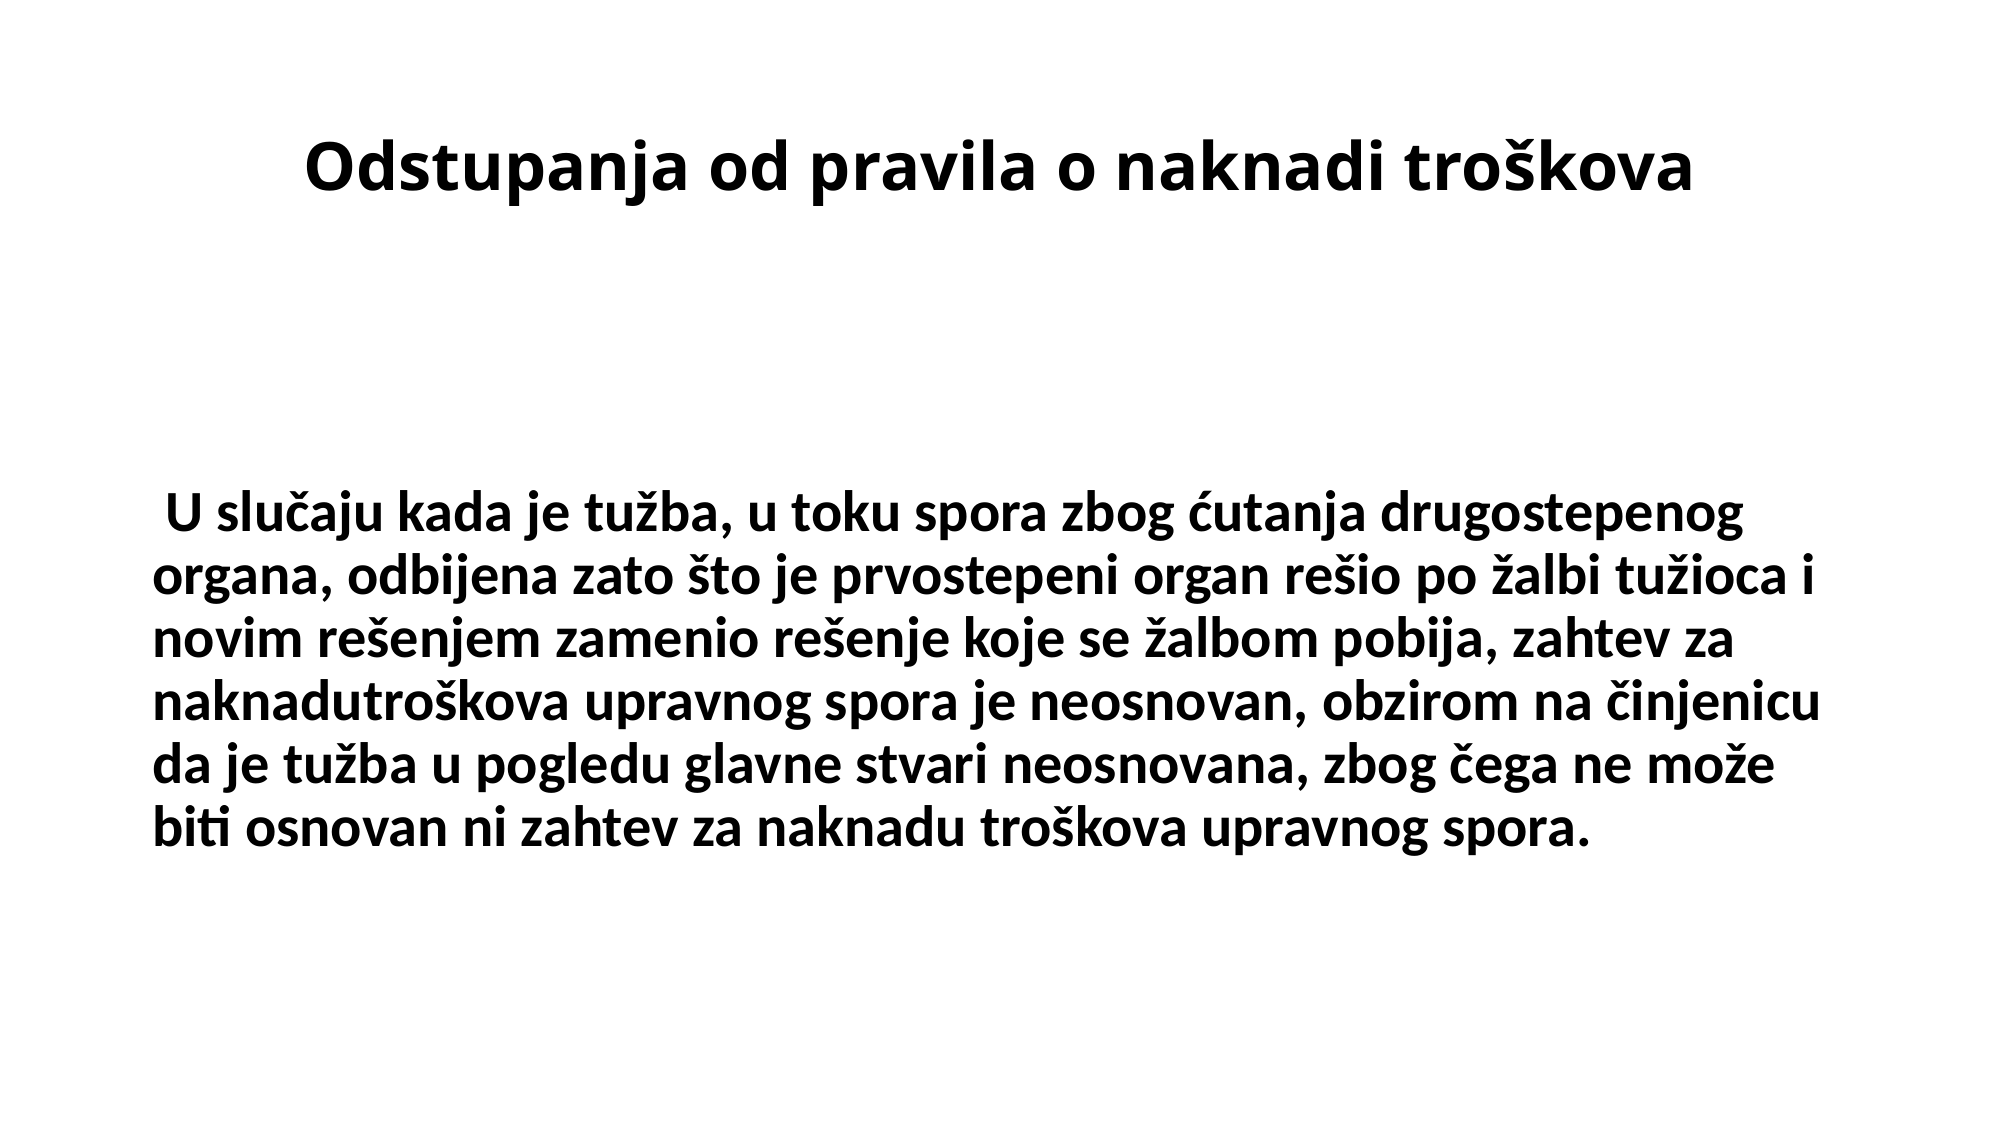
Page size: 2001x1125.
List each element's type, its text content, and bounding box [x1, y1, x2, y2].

list U slučaju kada je tužba, u toku spora zbog ćutanja drugostepenog organa, odbijena zato što je prvostepeni organ rešio po žalbi tužioca i novim rešenjem zamenio rešenje koje se žalbom pobija, zahtev za naknadutroškova upravnog spora je neosnovan, obzirom na činjenicu da je tužba u pogledu glavne stvari neosnovana, zbog čega ne može biti osnovan ni zahtev za naknadu troškova upravnog spora. [137, 299, 1863, 1014]
title Odstupanja od pravila o naknadi troškova [137, 59, 1863, 278]
